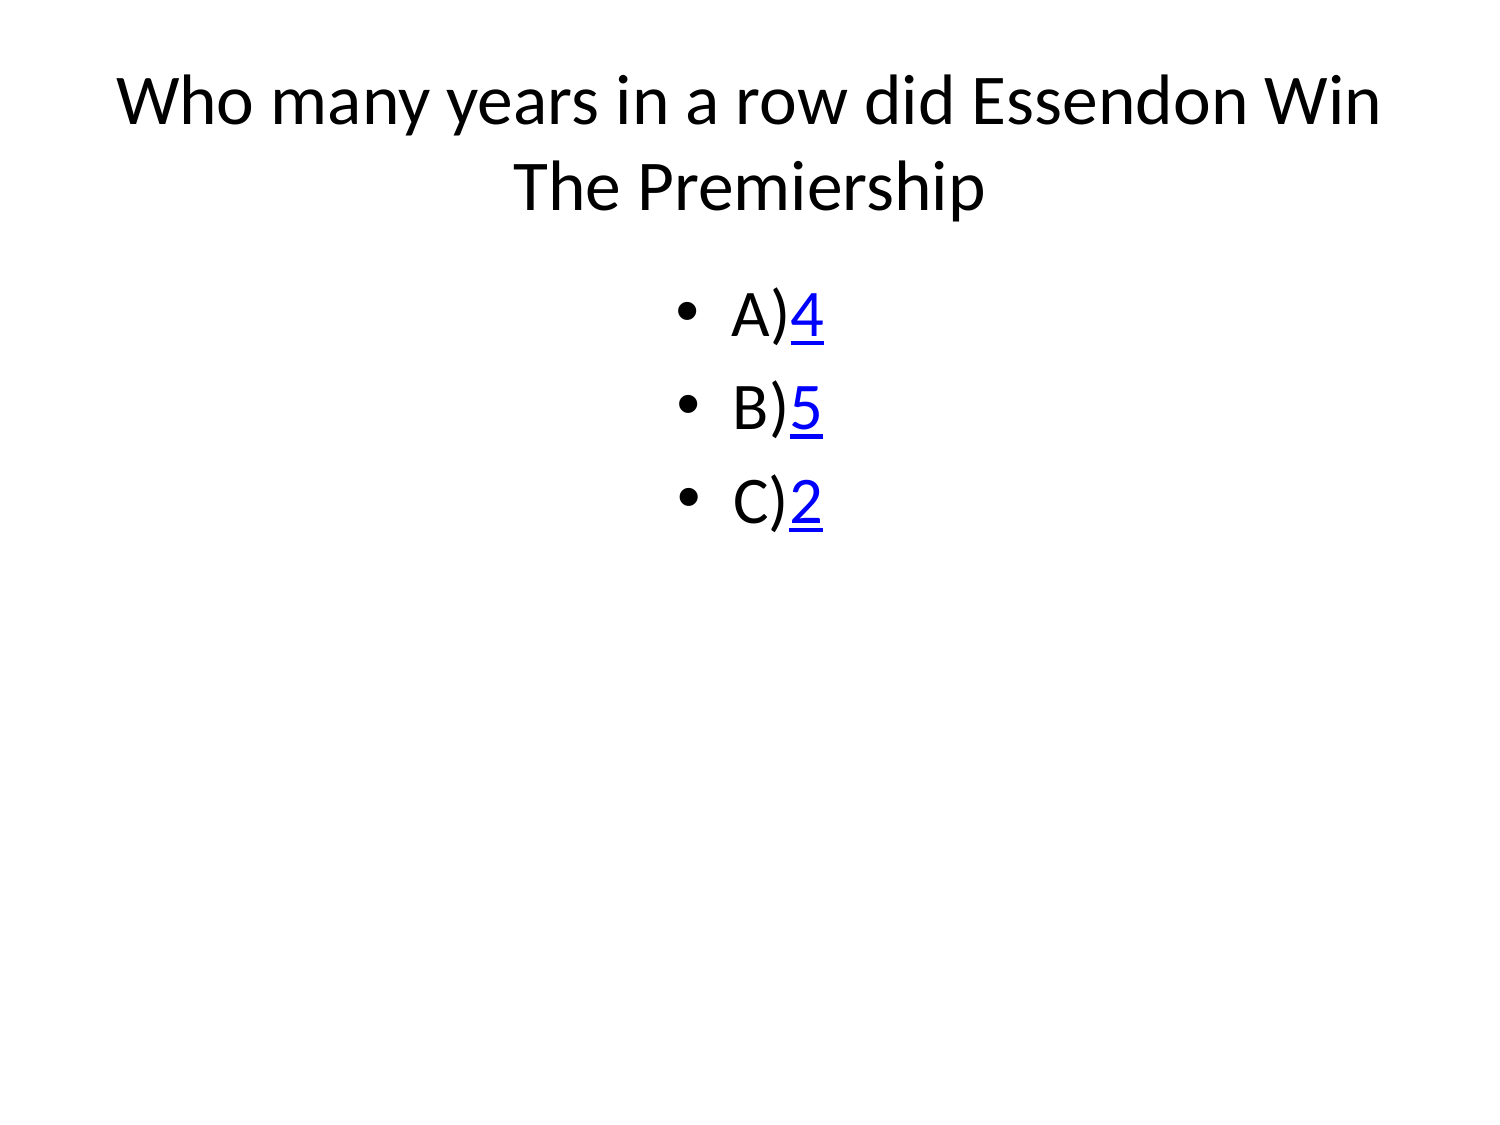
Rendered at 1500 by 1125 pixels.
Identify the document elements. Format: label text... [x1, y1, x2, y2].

title Who many years in a row did Essendon Win The Premiership [75, 45, 1425, 233]
list A)4 B)5 C)2 [75, 262, 1425, 1005]
